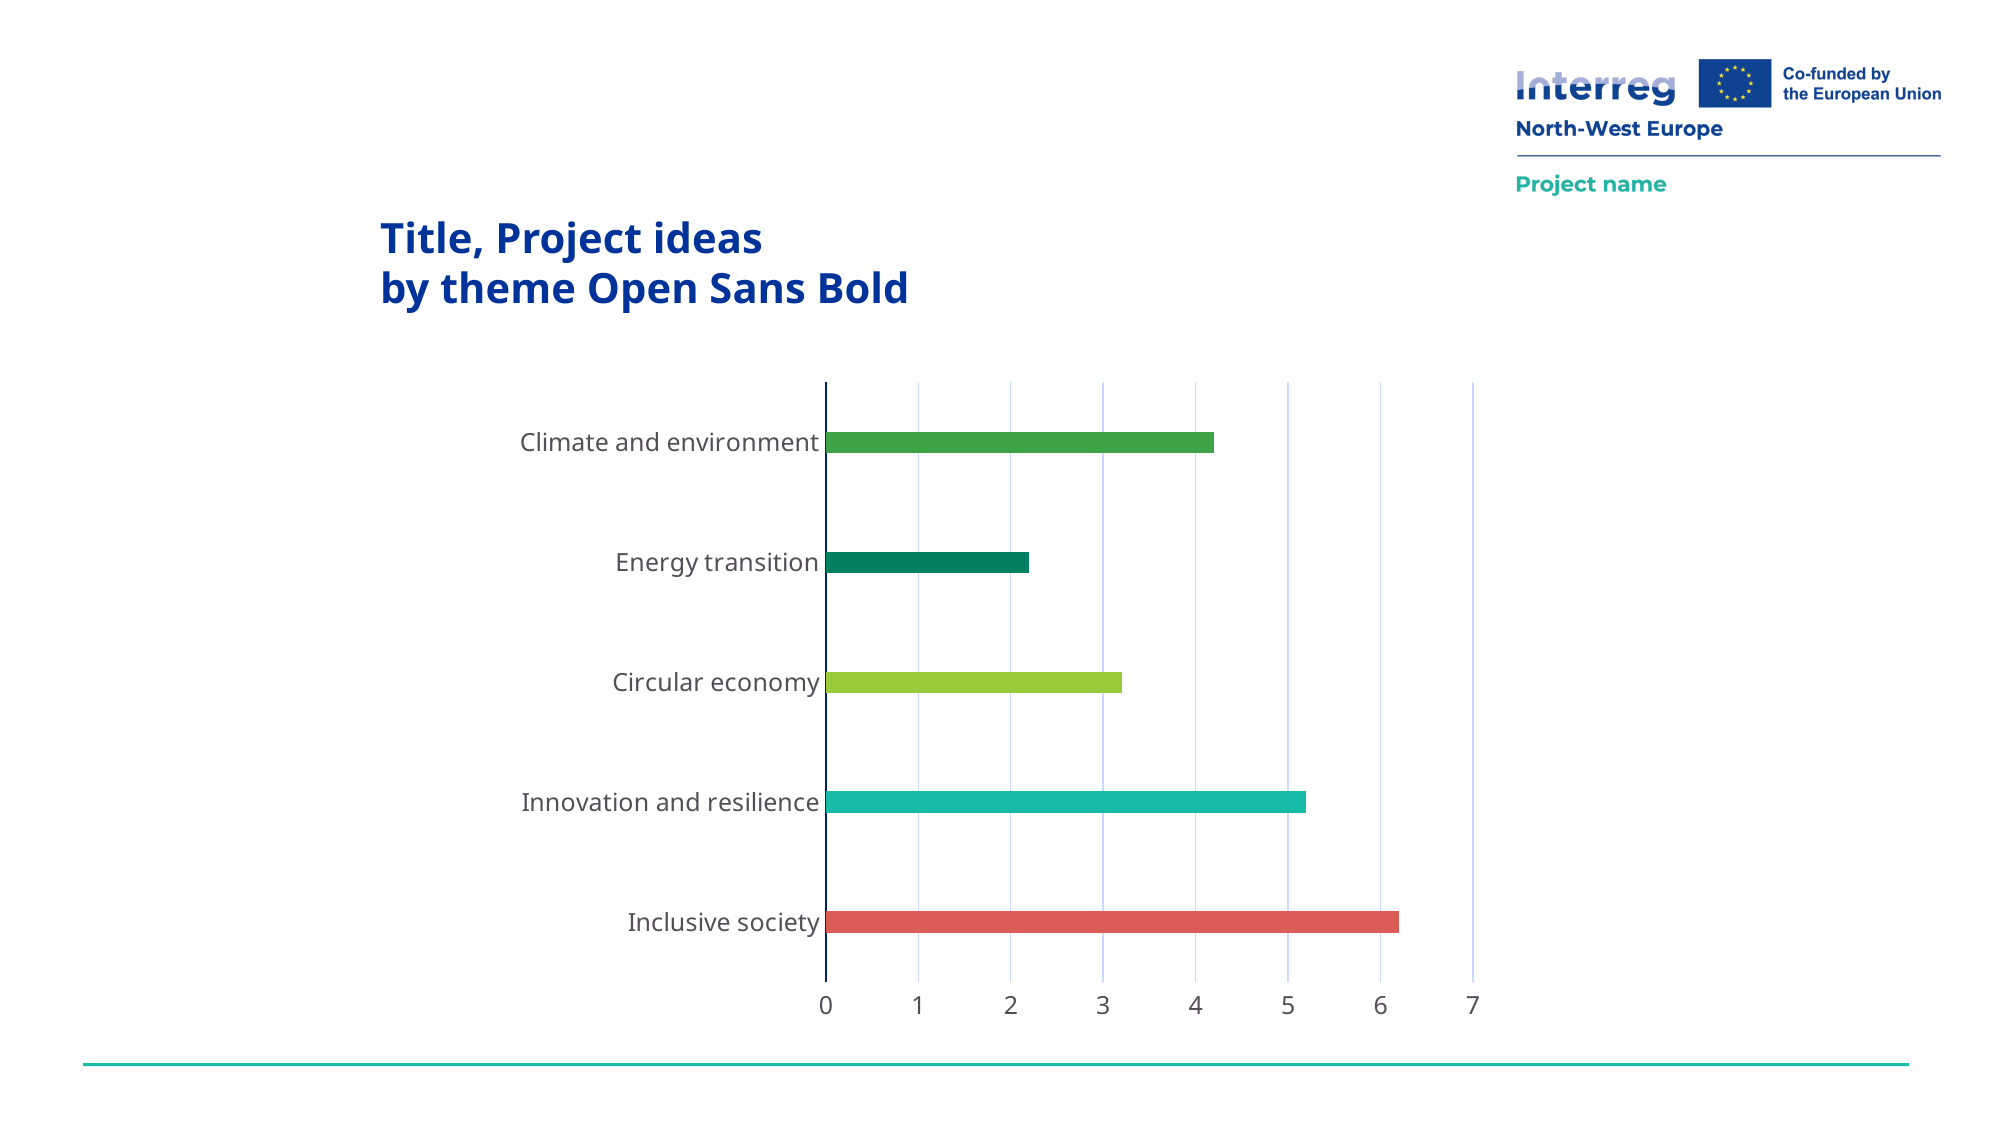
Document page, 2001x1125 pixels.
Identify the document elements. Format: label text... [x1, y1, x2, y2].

chart [499, 369, 1500, 1036]
picture [1458, 0, 2000, 251]
text_box Title, Project ideas by theme Open Sans Bold [365, 204, 1109, 352]
